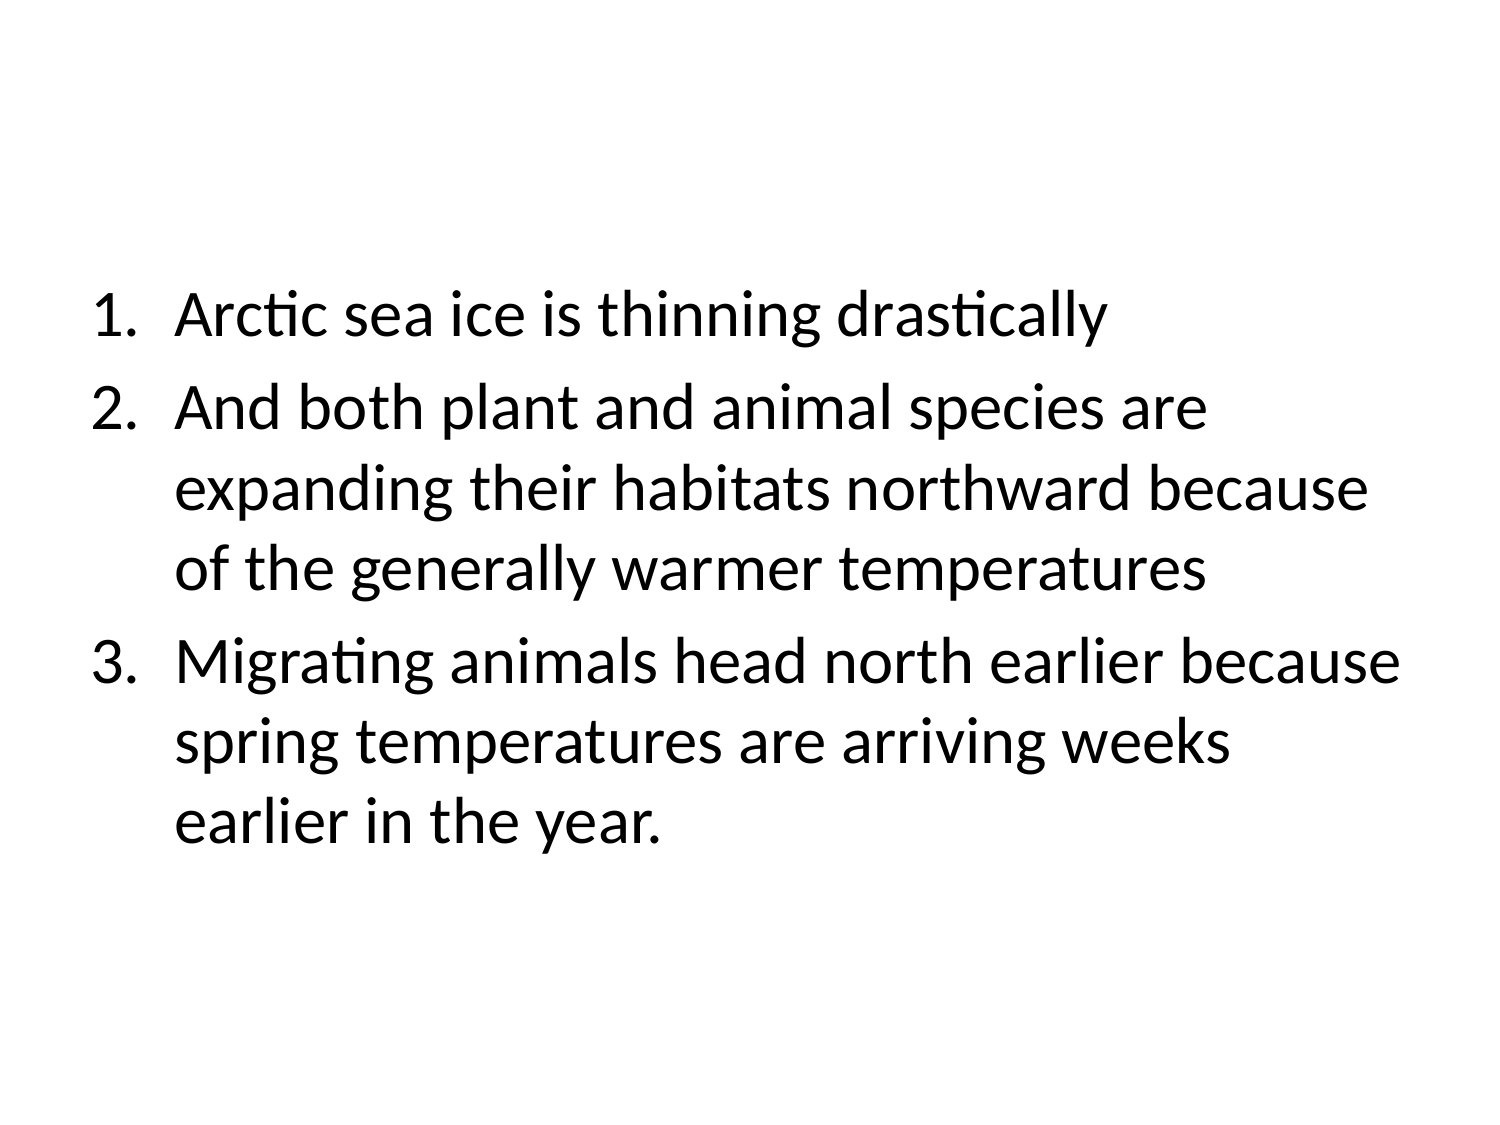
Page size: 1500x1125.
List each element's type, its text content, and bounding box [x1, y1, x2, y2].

list Arctic sea ice is thinning drastically And both plant and animal species are expanding their habitats northward because of the generally warmer temperatures Migrating animals head north earlier because spring temperatures are arriving weeks earlier in the year. [75, 262, 1425, 1005]
